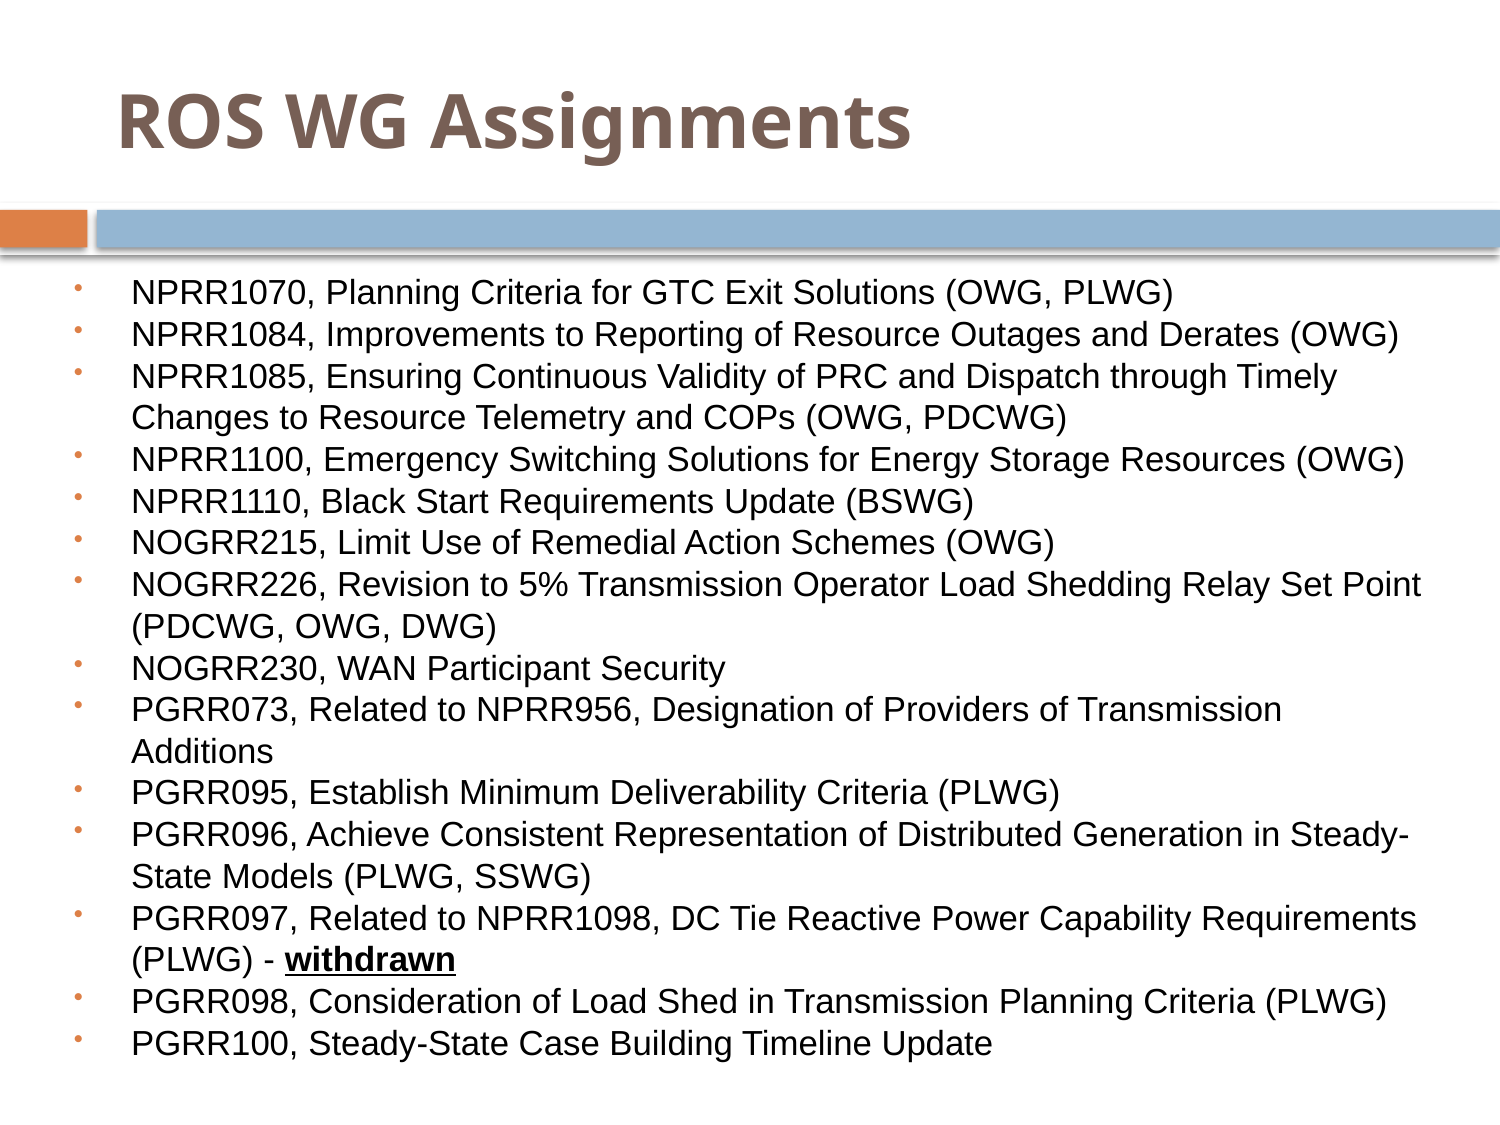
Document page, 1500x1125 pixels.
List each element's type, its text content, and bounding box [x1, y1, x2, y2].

title ROS WG Assignments [100, 37, 1439, 201]
list NPRR1070, Planning Criteria for GTC Exit Solutions (OWG, PLWG) NPRR1084, Improvements to Reporting of Resource Outages and Derates (OWG) NPRR1085, Ensuring Continuous Validity of PRC and Dispatch through Timely Changes to Resource Telemetry and COPs (OWG, PDCWG) NPRR1100, Emergency Switching Solutions for Energy Storage Resources (OWG) NPRR1110, Black Start Requirements Update (BSWG) NOGRR215, Limit Use of Remedial Action Schemes (OWG) NOGRR226, Revision to 5% Transmission Operator Load Shedding Relay Set Point (PDCWG, OWG, DWG) NOGRR230, WAN Participant Security PGRR073, Related to NPRR956, Designation of Providers of Transmission Additions PGRR095, Establish Minimum Deliverability Criteria (PLWG) PGRR096, Achieve Consistent Representation of Distributed Generation in Steady-State Models (PLWG, SSWG) PGRR097, Related to NPRR1098, DC Tie Reactive Power Capability Requirements (PLWG) - withdrawn PGRR098, Consideration of Load Shed in Transmission Planning Criteria (PLWG) PGRR100, Steady-State Case Building Timeline Update [59, 262, 1441, 1001]
